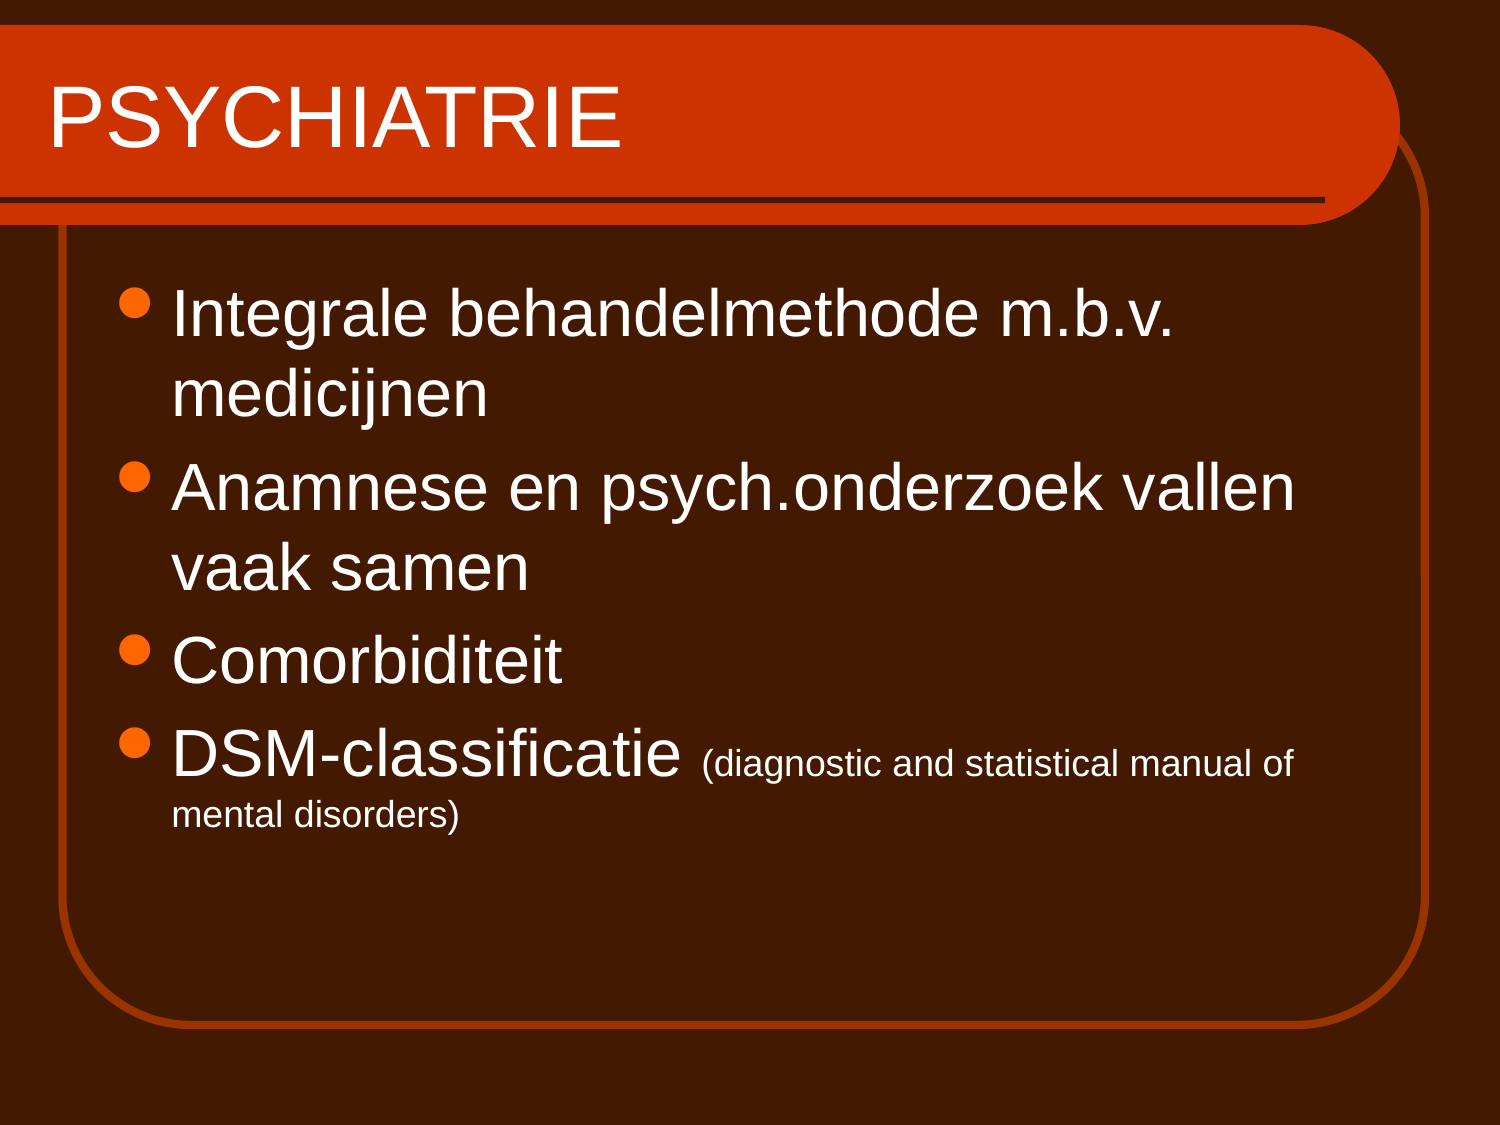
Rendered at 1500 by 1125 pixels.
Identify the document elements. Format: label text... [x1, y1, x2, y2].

title PSYCHIATRIE [32, 37, 1347, 188]
list Integrale behandelmethode m.b.v. medicijnen Anamnese en psych.onderzoek vallen vaak samen Comorbiditeit DSM-classificatie (diagnostic and statistical manual of mental disorders) [99, 262, 1400, 988]
